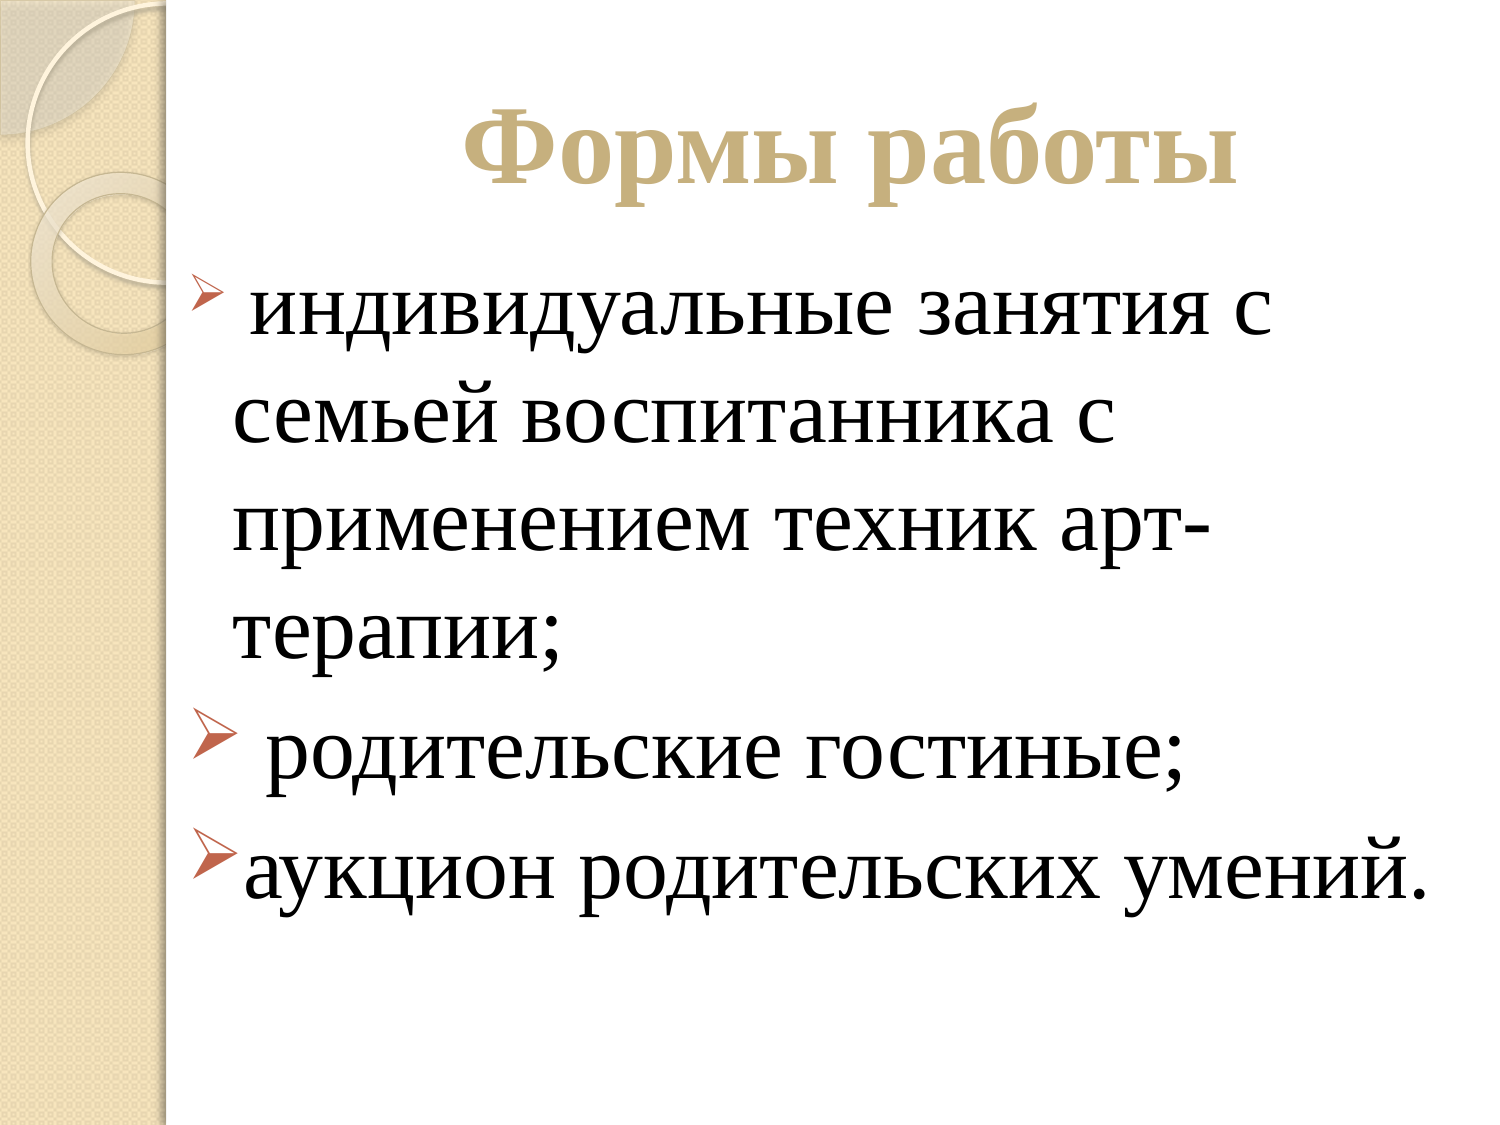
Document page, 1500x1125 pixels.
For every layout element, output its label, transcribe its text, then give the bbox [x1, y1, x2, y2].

title Формы работы [442, 37, 1259, 241]
list индивидуальные занятия с семьей воспитанника с применением техник арт-терапии; родительские гостиные; аукцион родительских умений. [159, 237, 1466, 1025]
